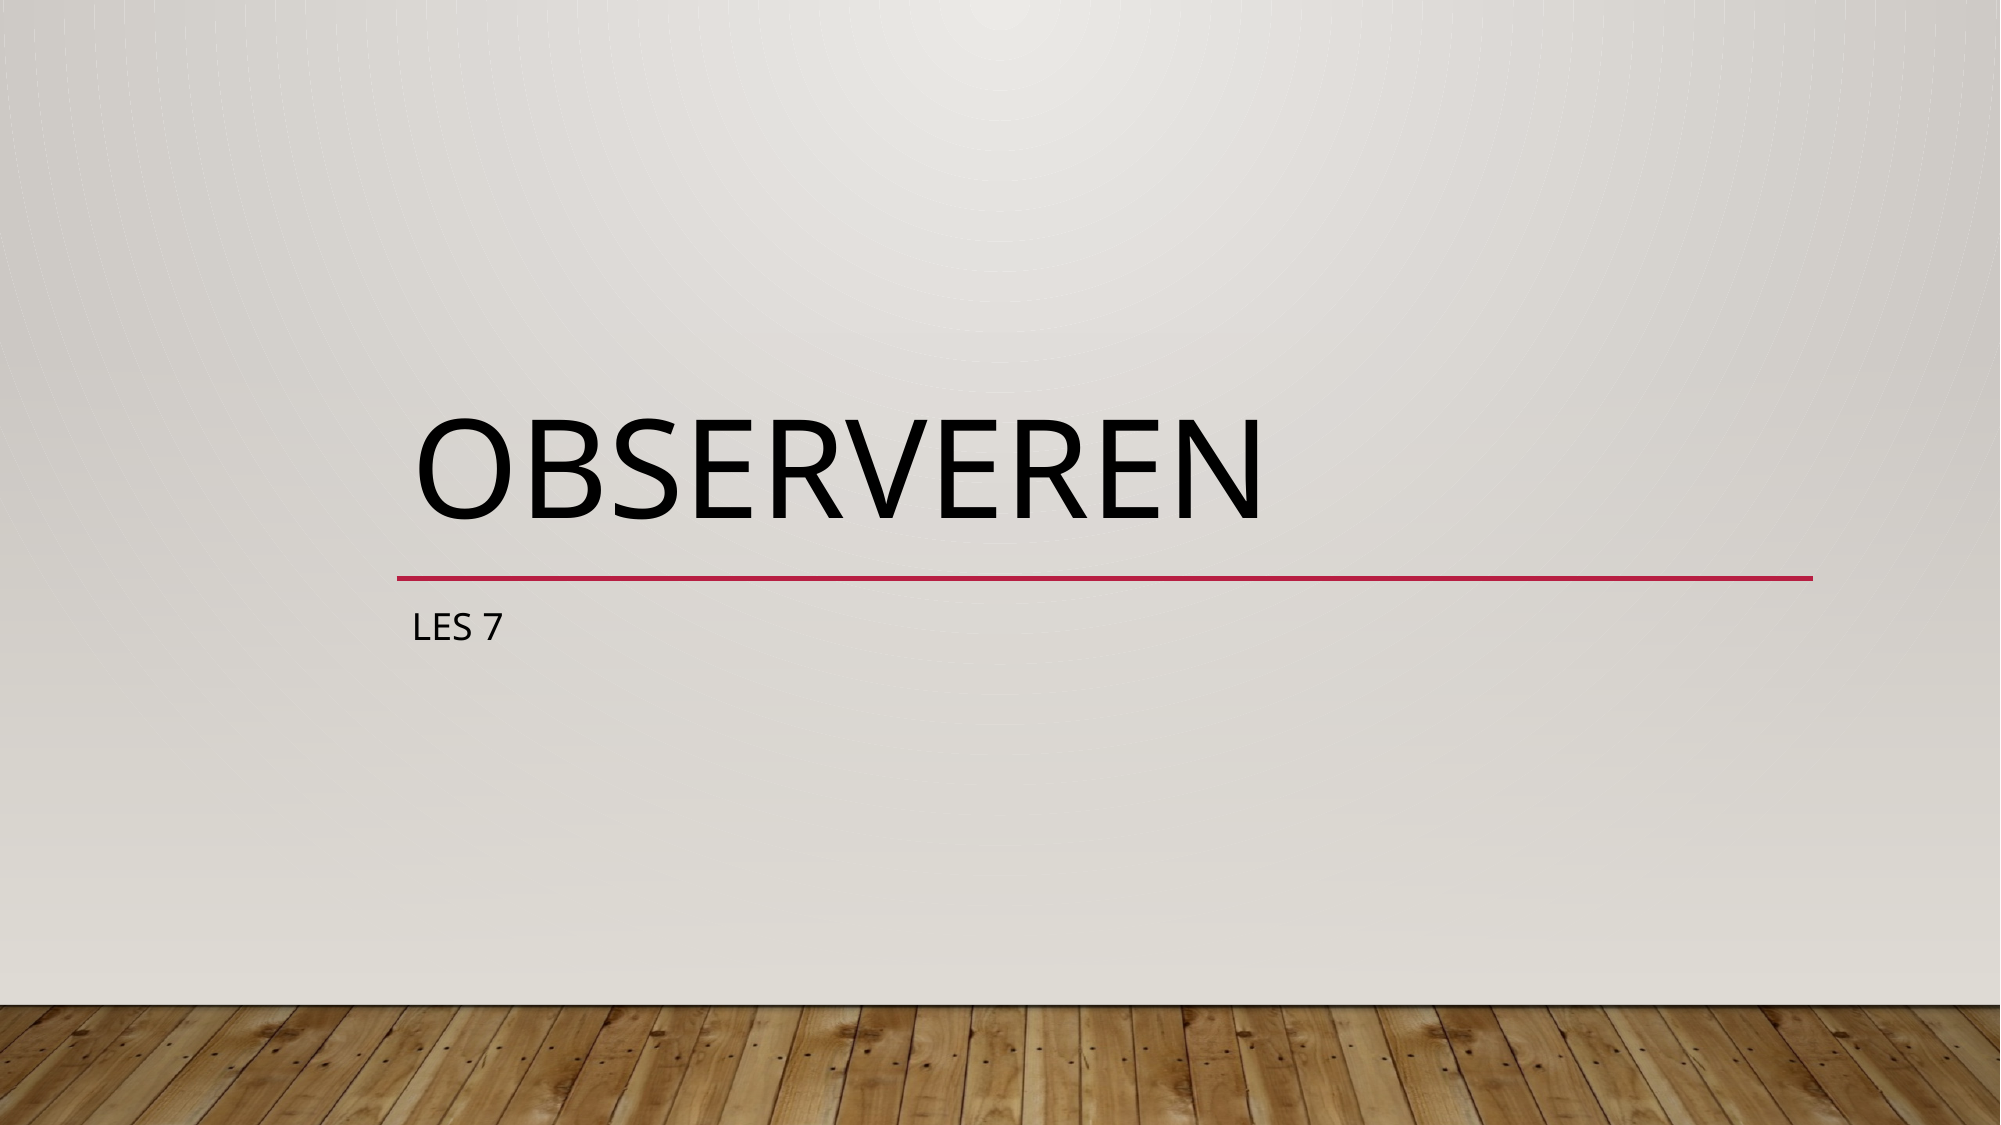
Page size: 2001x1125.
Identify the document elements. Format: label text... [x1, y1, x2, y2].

subtitle Les 7 [396, 579, 1814, 740]
title Observeren [396, 131, 1814, 549]
picture [0, 1005, 2000, 1125]
